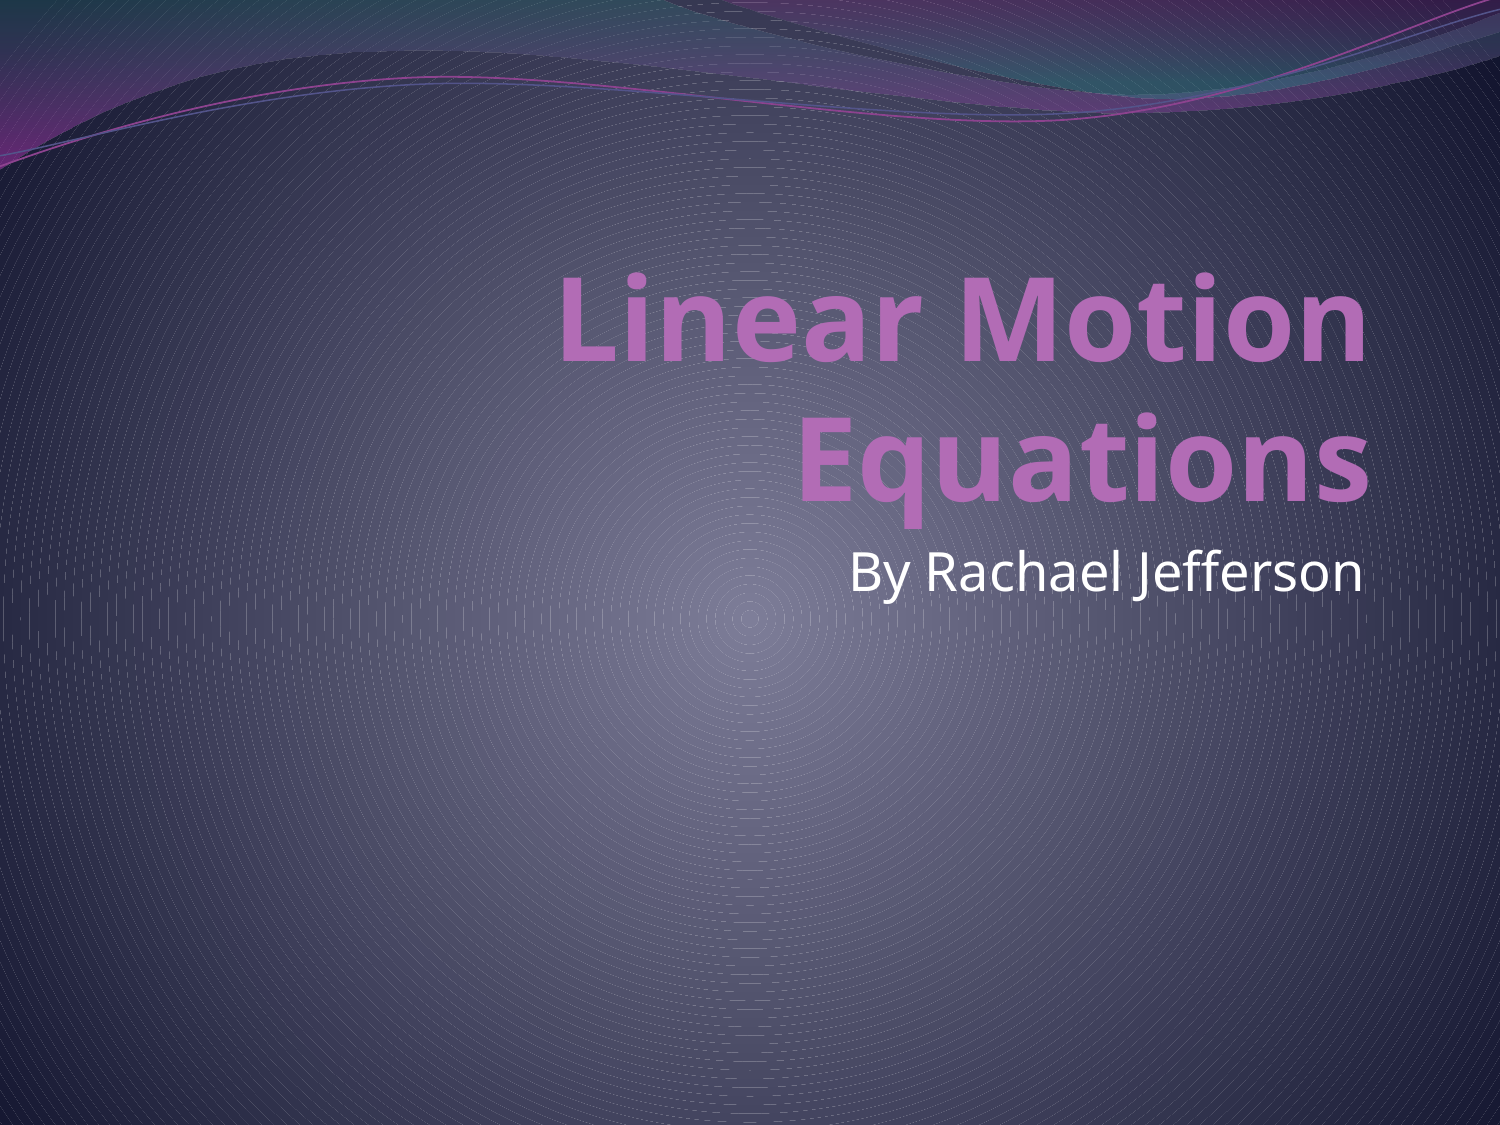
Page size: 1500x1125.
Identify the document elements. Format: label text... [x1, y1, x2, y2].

title Linear Motion Equations [87, 224, 1376, 525]
subtitle By Rachael Jefferson [87, 529, 1376, 818]
